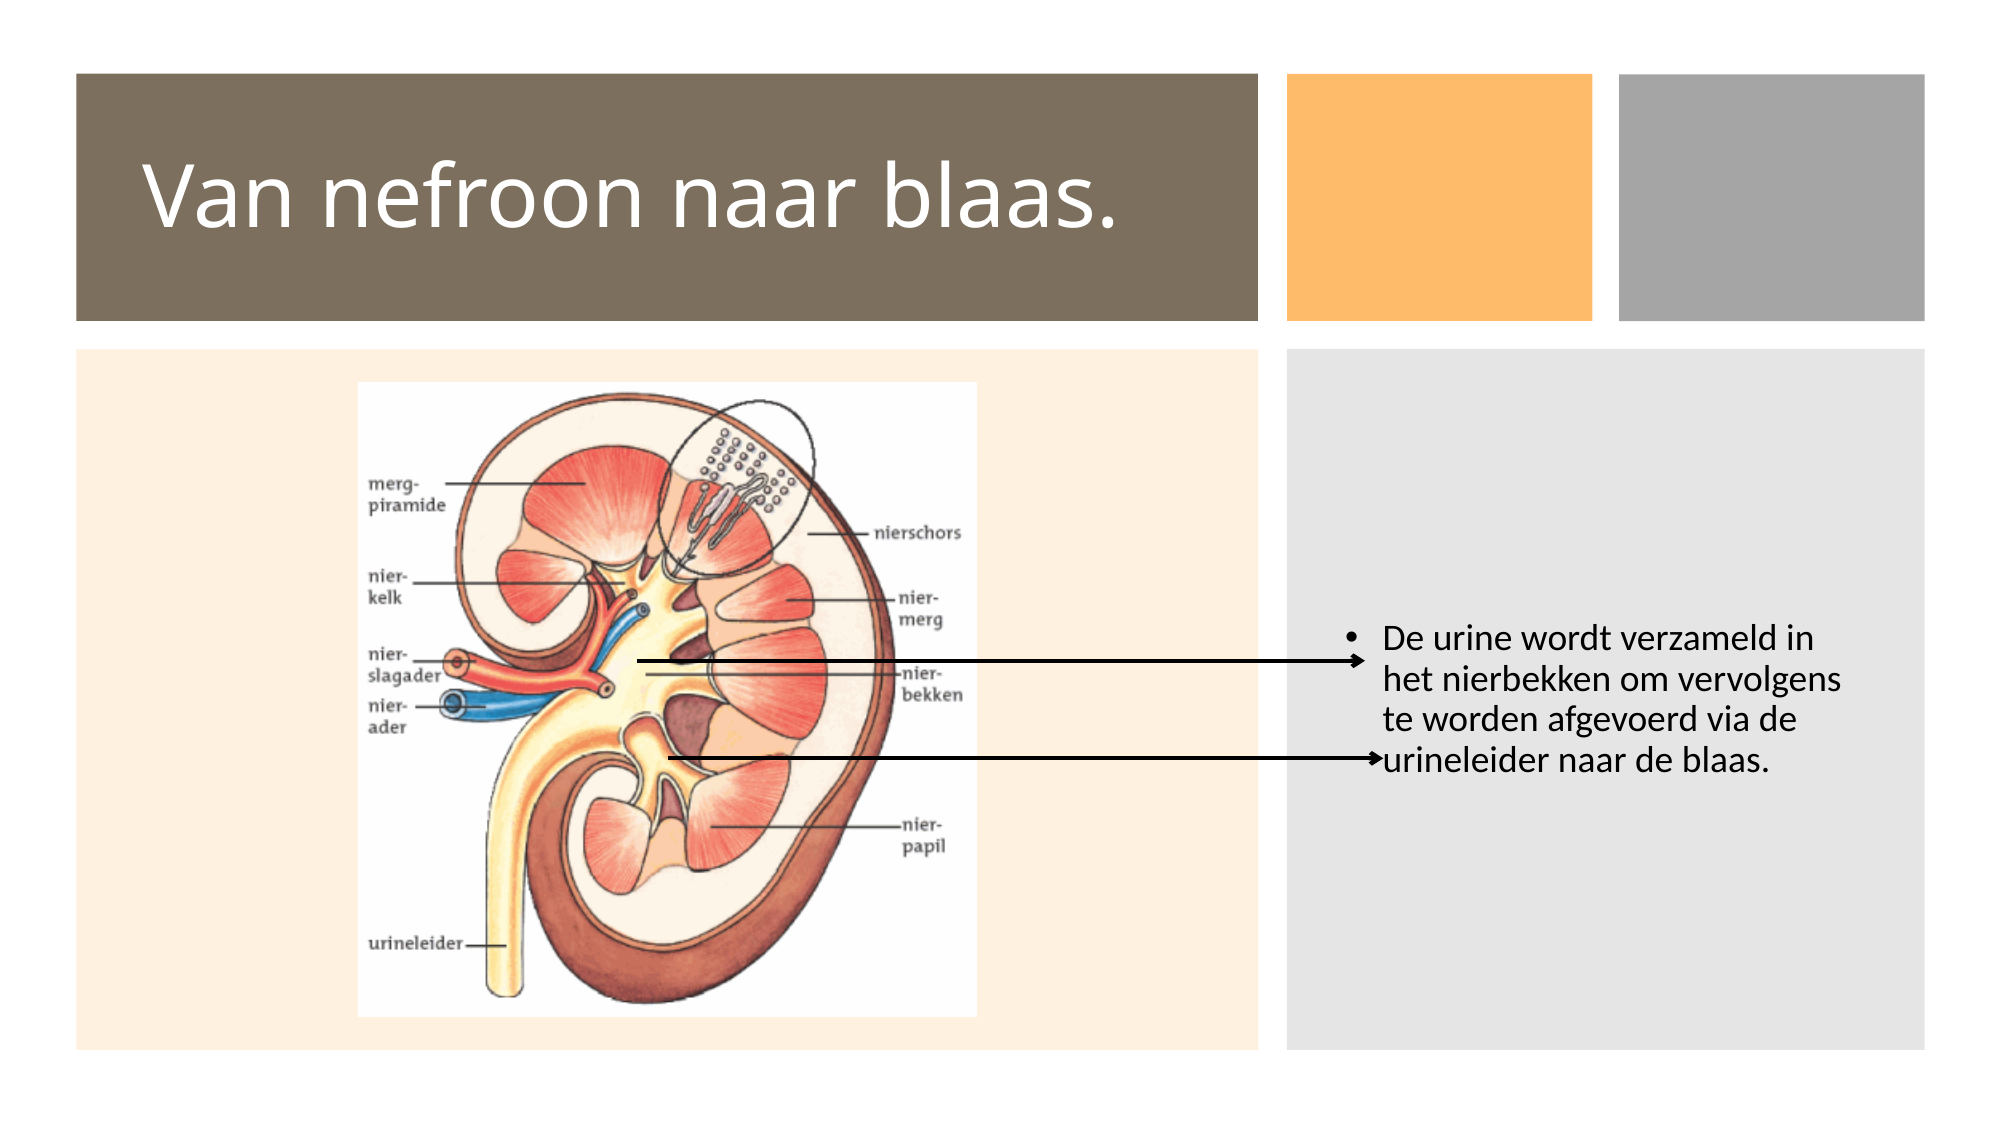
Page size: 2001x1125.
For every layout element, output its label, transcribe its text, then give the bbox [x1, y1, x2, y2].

text_box [75, 72, 1259, 322]
list De urine wordt verzameld in het nierbekken om vervolgens te worden afgevoerd via de urineleider naar de blaas. [1330, 392, 1882, 1007]
text_box [1618, 73, 1926, 322]
title Van nefroon naar blaas. [127, 113, 1212, 285]
text_box [75, 348, 1259, 1051]
text_box [1286, 73, 1593, 322]
text_box [1286, 348, 1926, 1051]
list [358, 382, 977, 1017]
